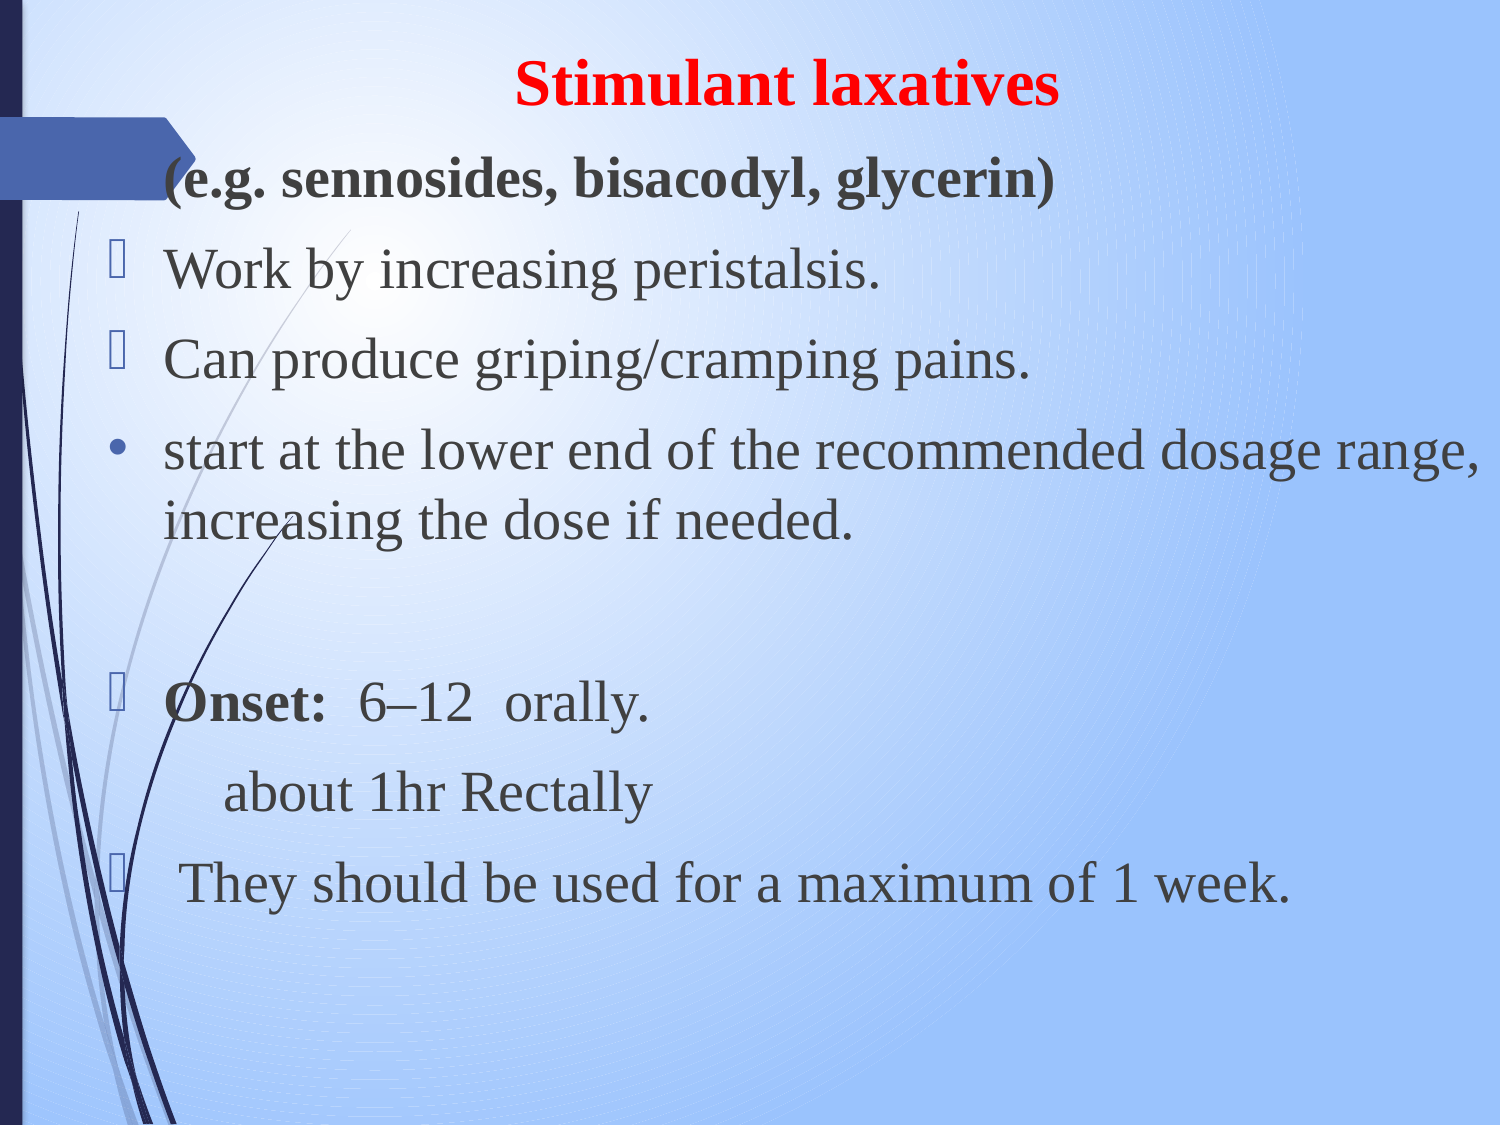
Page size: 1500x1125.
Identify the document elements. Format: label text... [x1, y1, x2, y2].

list Stimulant laxatives (e.g. sennosides, bisacodyl, glycerin) Work by increasing peristalsis. Can produce griping/cramping pains. start at the lower end of the recommended dosage range, increasing the dose if needed. Onset: 6–12 orally. about 1hr Rectally They should be used for a maximum of 1 week. [92, 30, 1500, 1090]
